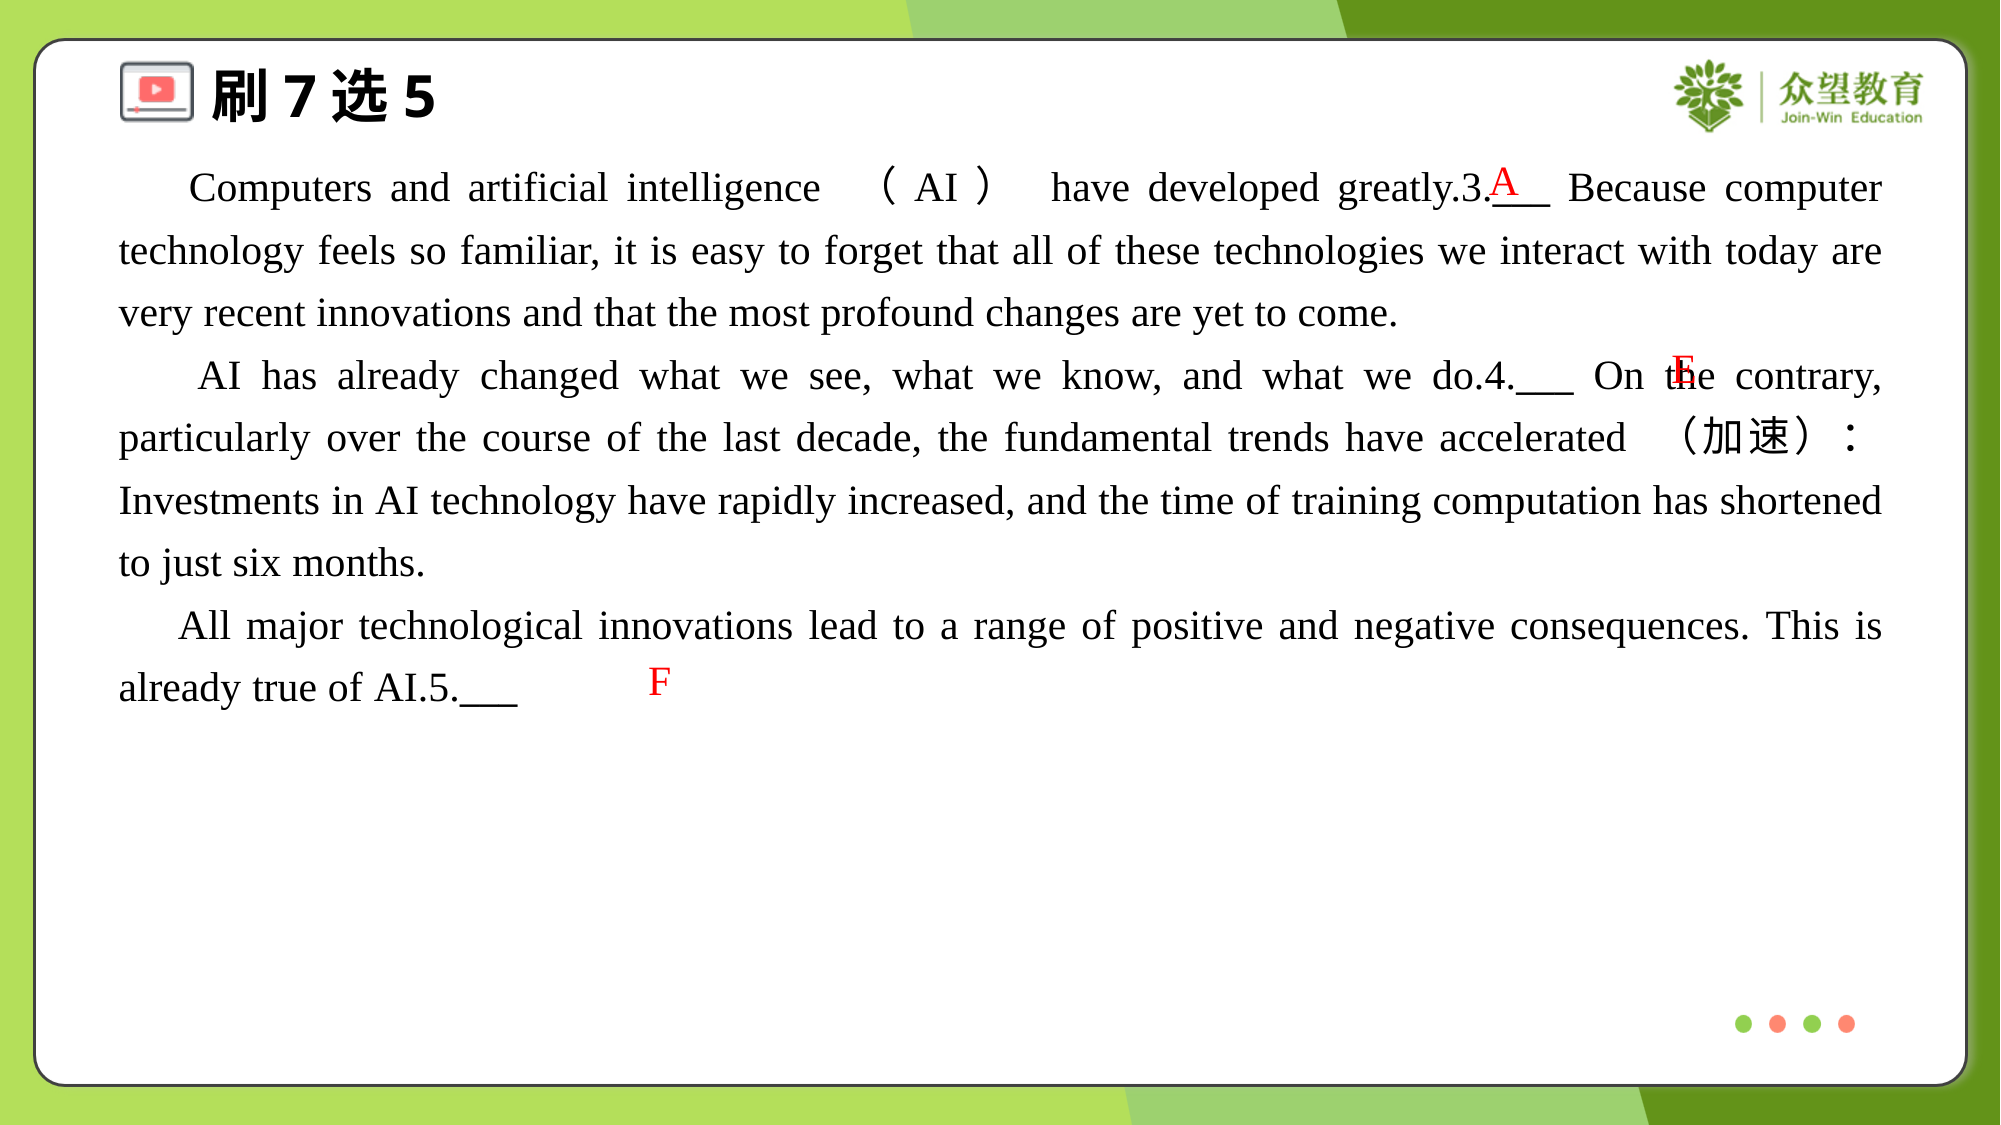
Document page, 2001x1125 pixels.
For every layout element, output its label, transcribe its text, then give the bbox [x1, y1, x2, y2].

text_box E [1666, 328, 1702, 387]
text_box Computers and artificial intelligence （AI） have developed greatly.3.___ Because computer technology feels so familiar, it is easy to forget that all of these technologies we interact with today are very recent innovations and that the most profound changes are yet to come. AI has already changed what we see, what we know, and what we do.4.___ On the contrary, particularly over the course of the last decade, the fundamental trends have accelerated （加速）： Investments in AI technology have rapidly increased, and the time of training computation has shortened to just six months. All major technological innovations lead to a range of positive and negative consequences. This is already true of AI.5.___ [118, 147, 1883, 705]
text_box F [643, 641, 677, 699]
text_box A [1484, 141, 1524, 199]
picture [0, 0, 2000, 1125]
